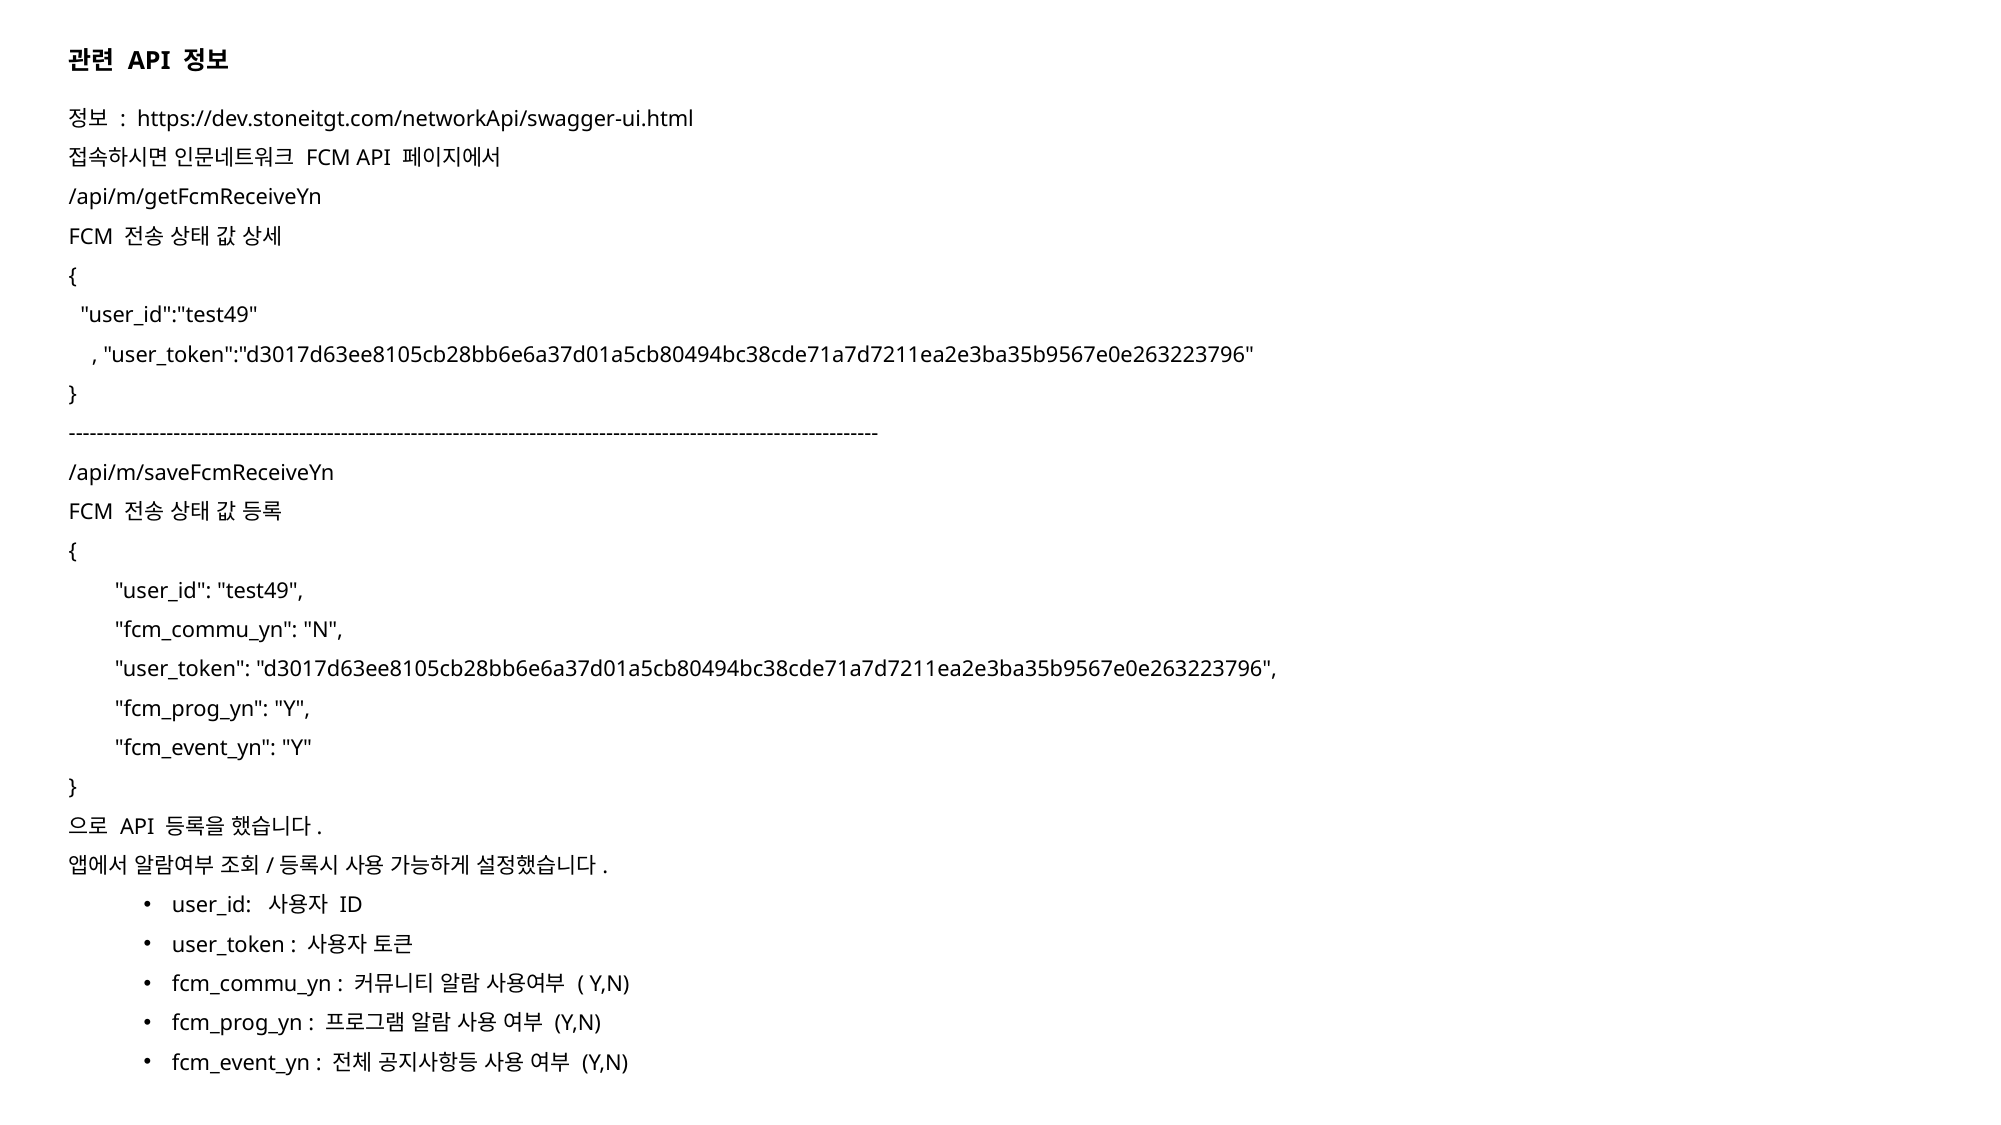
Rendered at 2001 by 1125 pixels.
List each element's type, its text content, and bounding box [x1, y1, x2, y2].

text_box 정보 : https://dev.stoneitgt.com/networkApi/swagger-ui.html 접속하시면 인문네트워크 FCM API 페이지에서 /api/m/getFcmReceiveYn FCM 전송 상태 값 상세 { "user_id":"test49" , "user_token":"d3017d63ee8105cb28bb6e6a37d01a5cb80494bc38cde71a7d7211ea2e3ba35b9567e0e263223796" } -------------------------------------------------------------------------------------------------------------------- /api/m/saveFcmReceiveYn FCM 전송 상태 값 등록 { "user_id": "test49", "fcm_commu_yn": "N", "user_token": "d3017d63ee8105cb28bb6e6a37d01a5cb80494bc38cde71a7d7211ea2e3ba35b9567e0e263223796", "fcm_prog_yn": "Y", "fcm_event_yn": "Y" } 으로 API 등록을 했습니다. 앱에서 알람여부 조회/등록시 사용 가능하게 설정했습니다. user_id: 사용자 ID user_token : 사용자 토큰 fcm_commu_yn : 커뮤니티 알람 사용여부 ( Y,N) fcm_prog_yn : 프로그램 알람 사용 여부 (Y,N) fcm_event_yn : 전체 공지사항등 사용 여부 (Y,N) [54, 83, 1686, 1082]
text_box 관련 API 정보 [54, 37, 245, 82]
